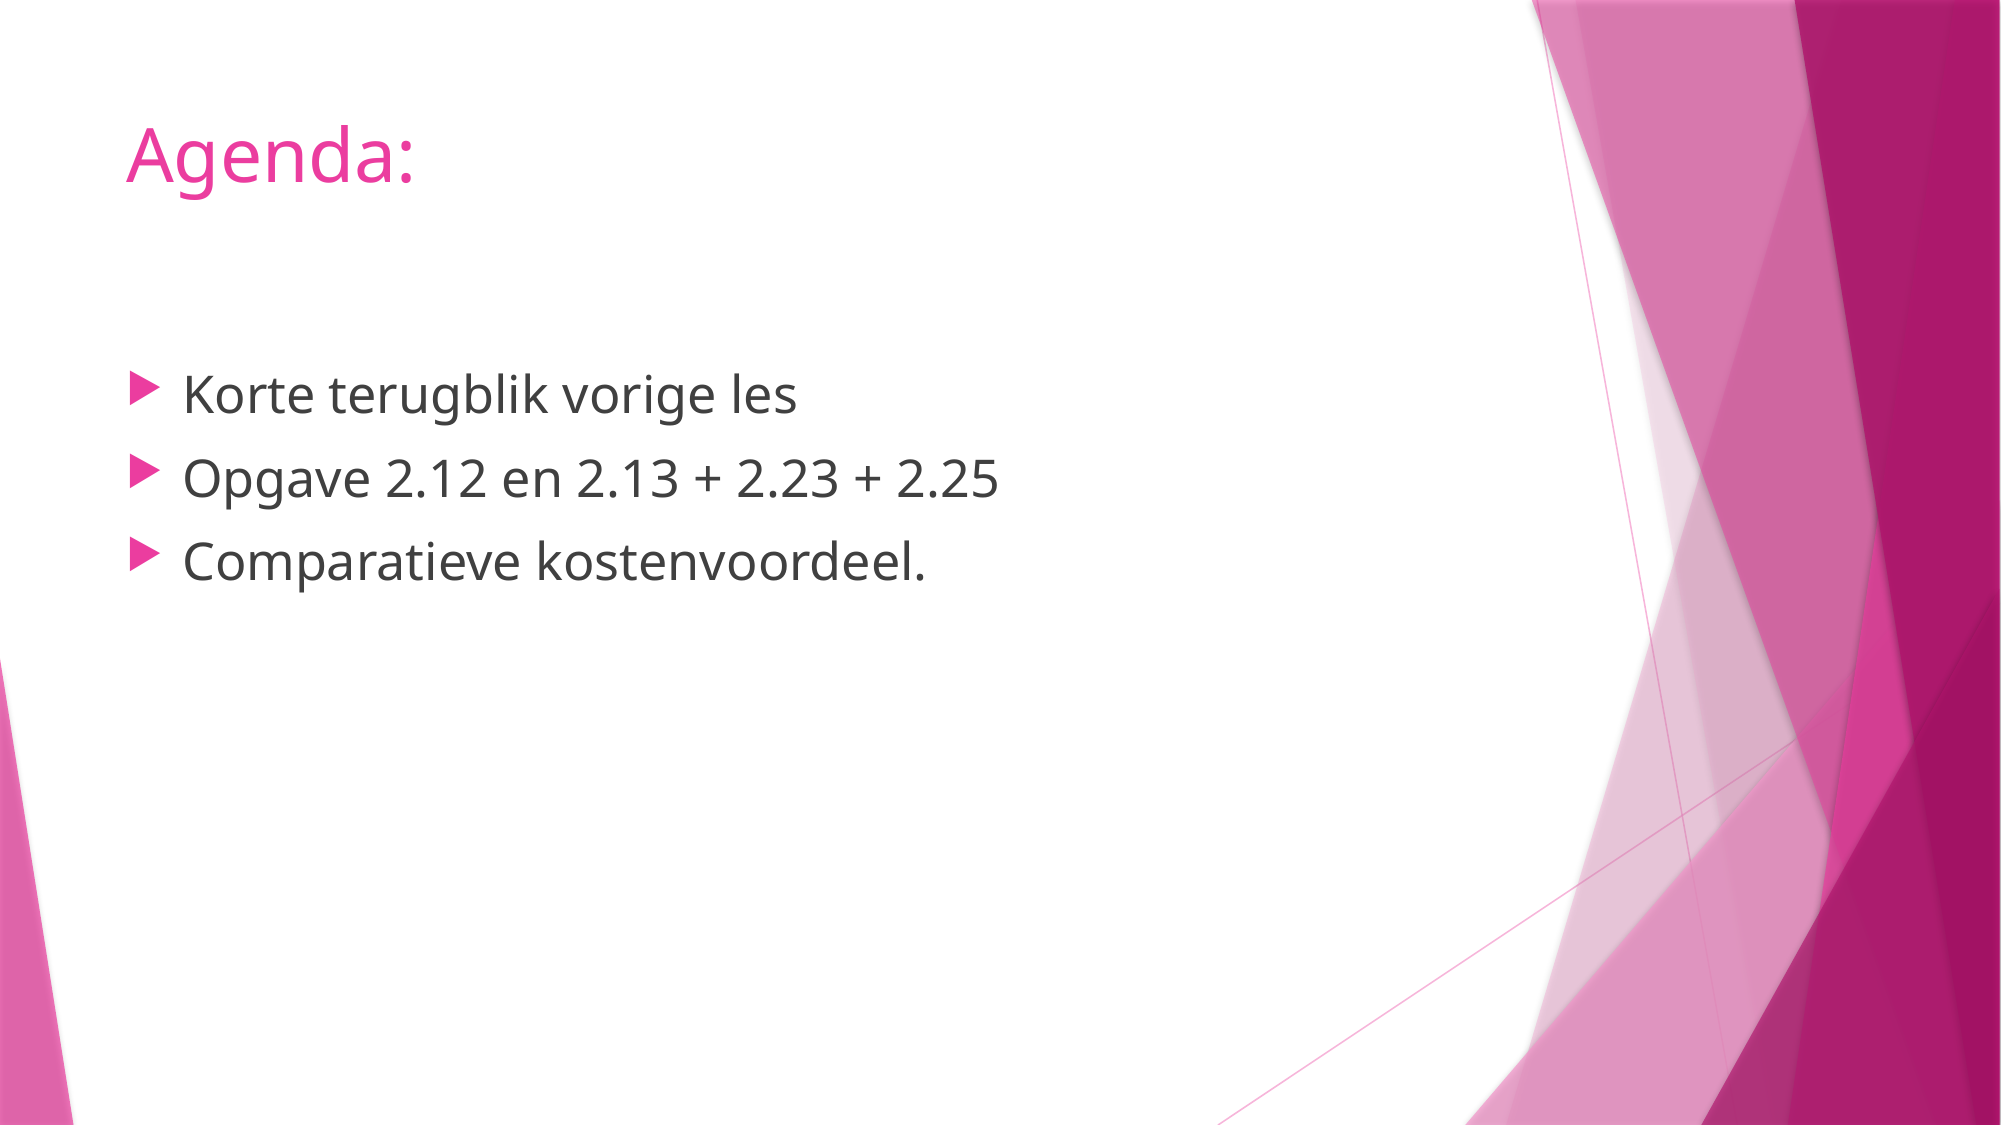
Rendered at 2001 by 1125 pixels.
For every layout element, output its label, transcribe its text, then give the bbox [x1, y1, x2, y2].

title Agenda: [111, 99, 1522, 317]
list Korte terugblik vorige les Opgave 2.12 en 2.13 + 2.23 + 2.25 Comparatieve kostenvoordeel. [111, 354, 1522, 992]
